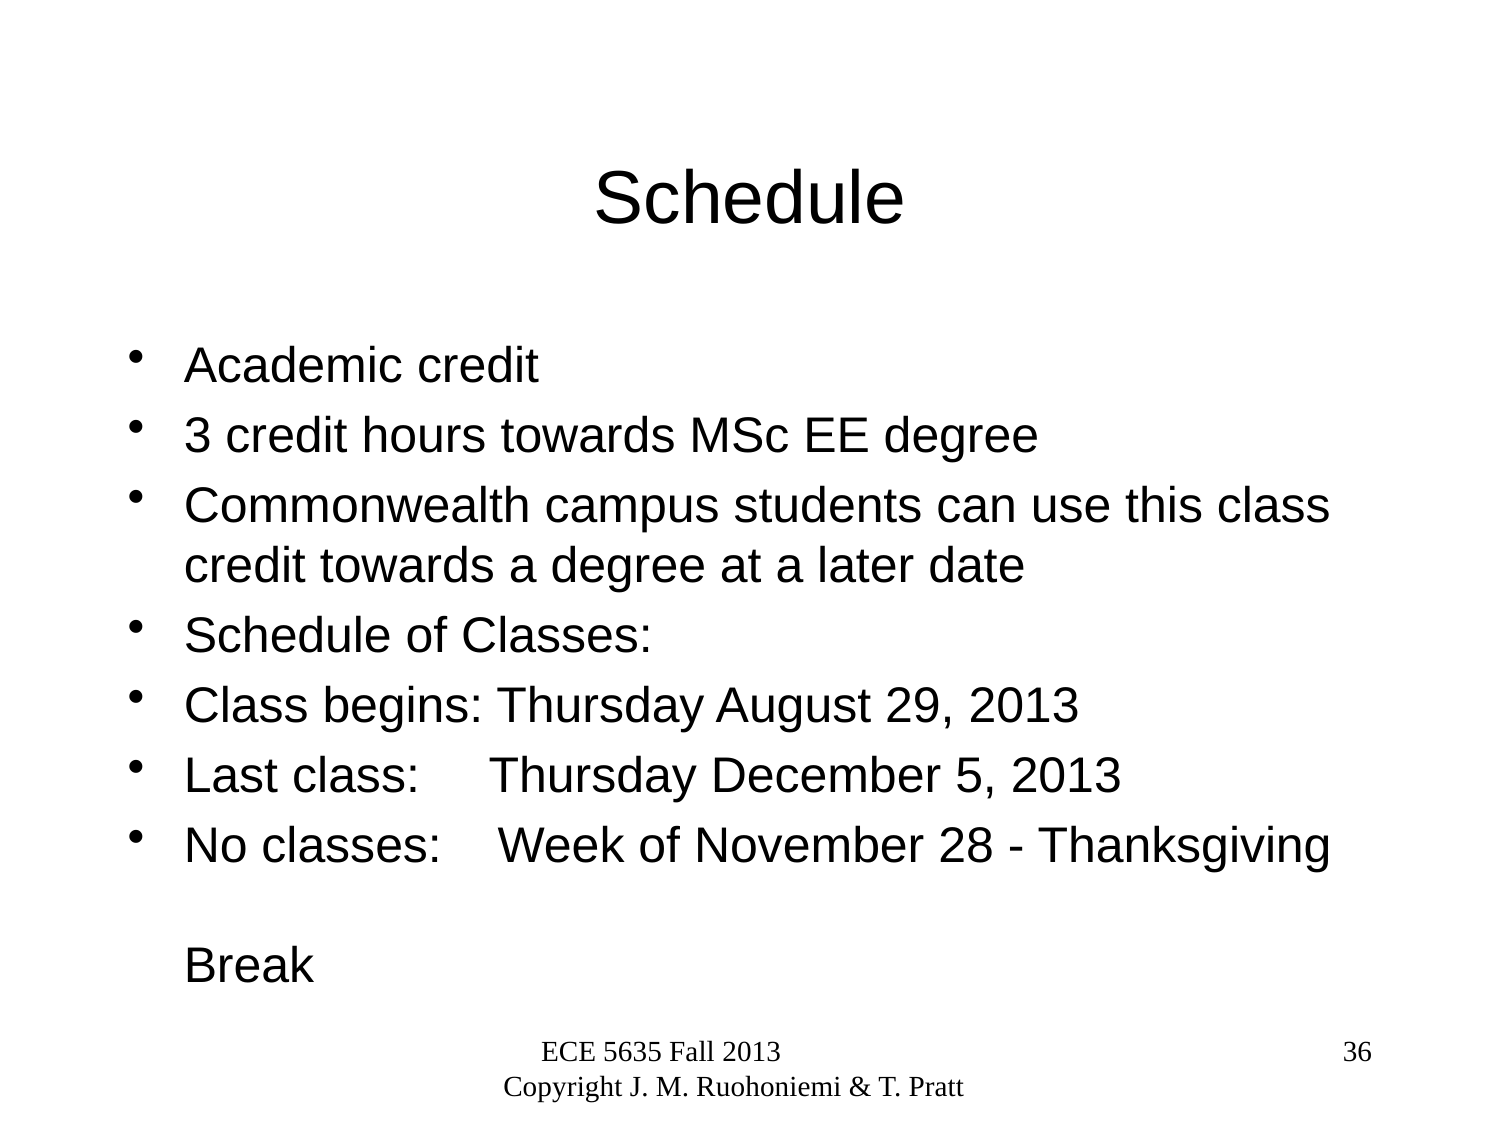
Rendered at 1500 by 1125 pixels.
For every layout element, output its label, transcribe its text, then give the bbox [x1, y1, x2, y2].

footer ECE 5635 Fall 2013 Copyright J. M. Ruohoniemi & T. Pratt [487, 1024, 988, 1101]
list Academic credit 3 credit hours towards MSc EE degree Commonwealth campus students can use this class credit towards a degree at a later date Schedule of Classes: Class begins: Thursday August 29, 2013 Last class: Thursday December 5, 2013 No classes: Week of November 28 - Thanksgiving Break [112, 324, 1388, 1001]
title Schedule [112, 99, 1388, 288]
slide_number 36 [1074, 1024, 1388, 1101]
